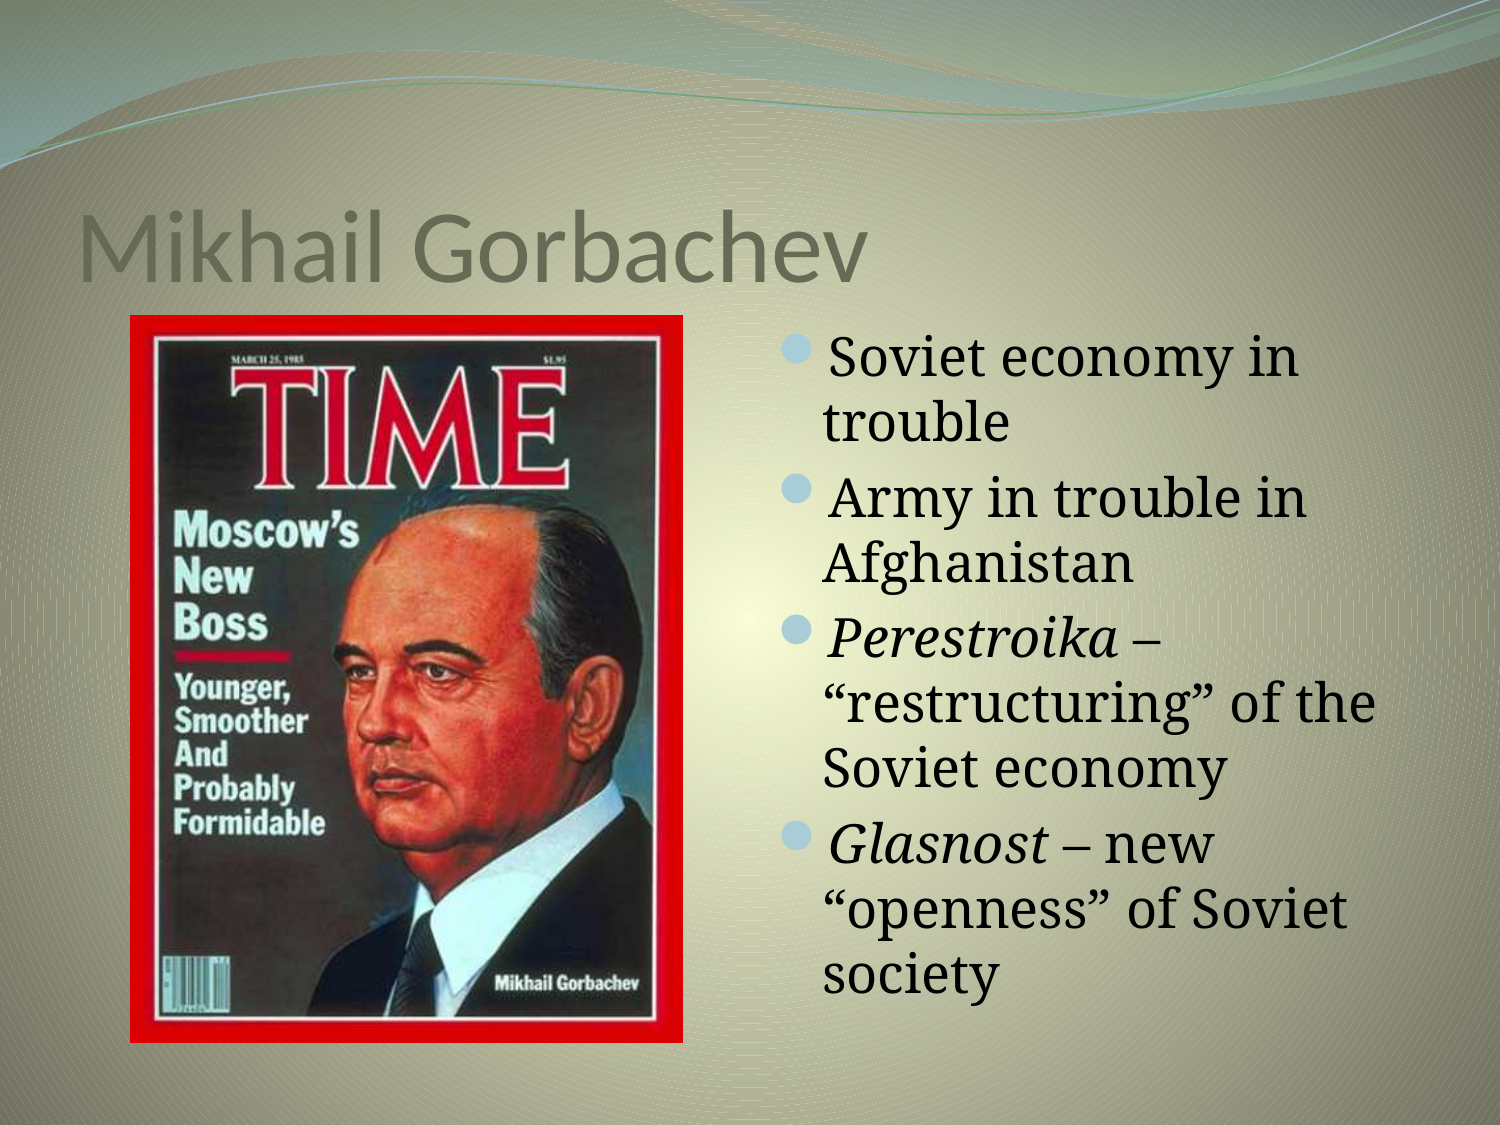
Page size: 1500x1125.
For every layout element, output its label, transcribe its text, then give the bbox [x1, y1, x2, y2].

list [129, 314, 683, 1043]
list Soviet economy in trouble Army in trouble in Afghanistan Perestroika – “restructuring” of the Soviet economy Glasnost – new “openness” of Soviet society [762, 314, 1425, 1043]
title Mikhail Gorbachev [75, 115, 1425, 303]
